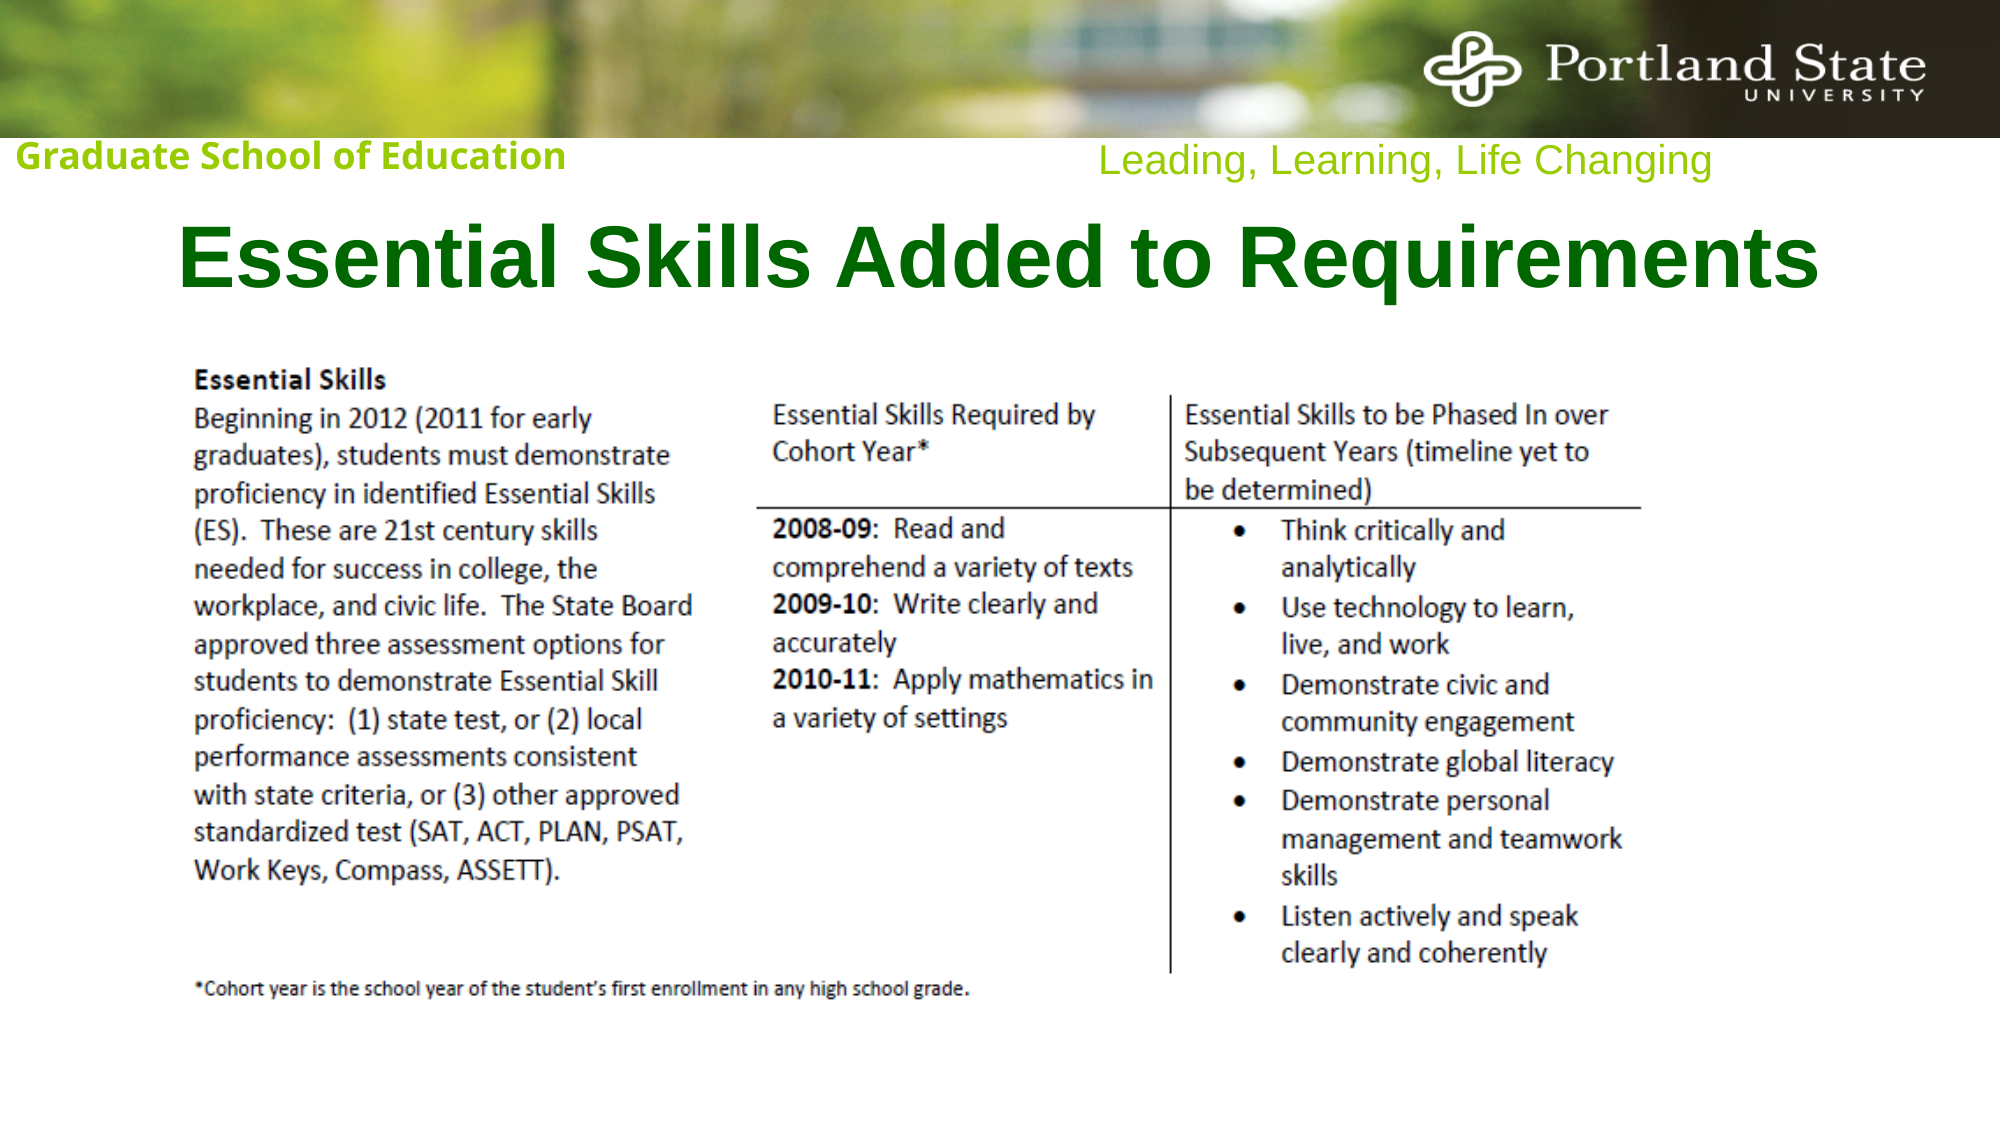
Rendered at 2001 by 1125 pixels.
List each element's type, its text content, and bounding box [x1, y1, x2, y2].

title Essential Skills Added to Requirements [0, 203, 2000, 314]
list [187, 355, 1644, 1027]
picture [0, 0, 2000, 138]
